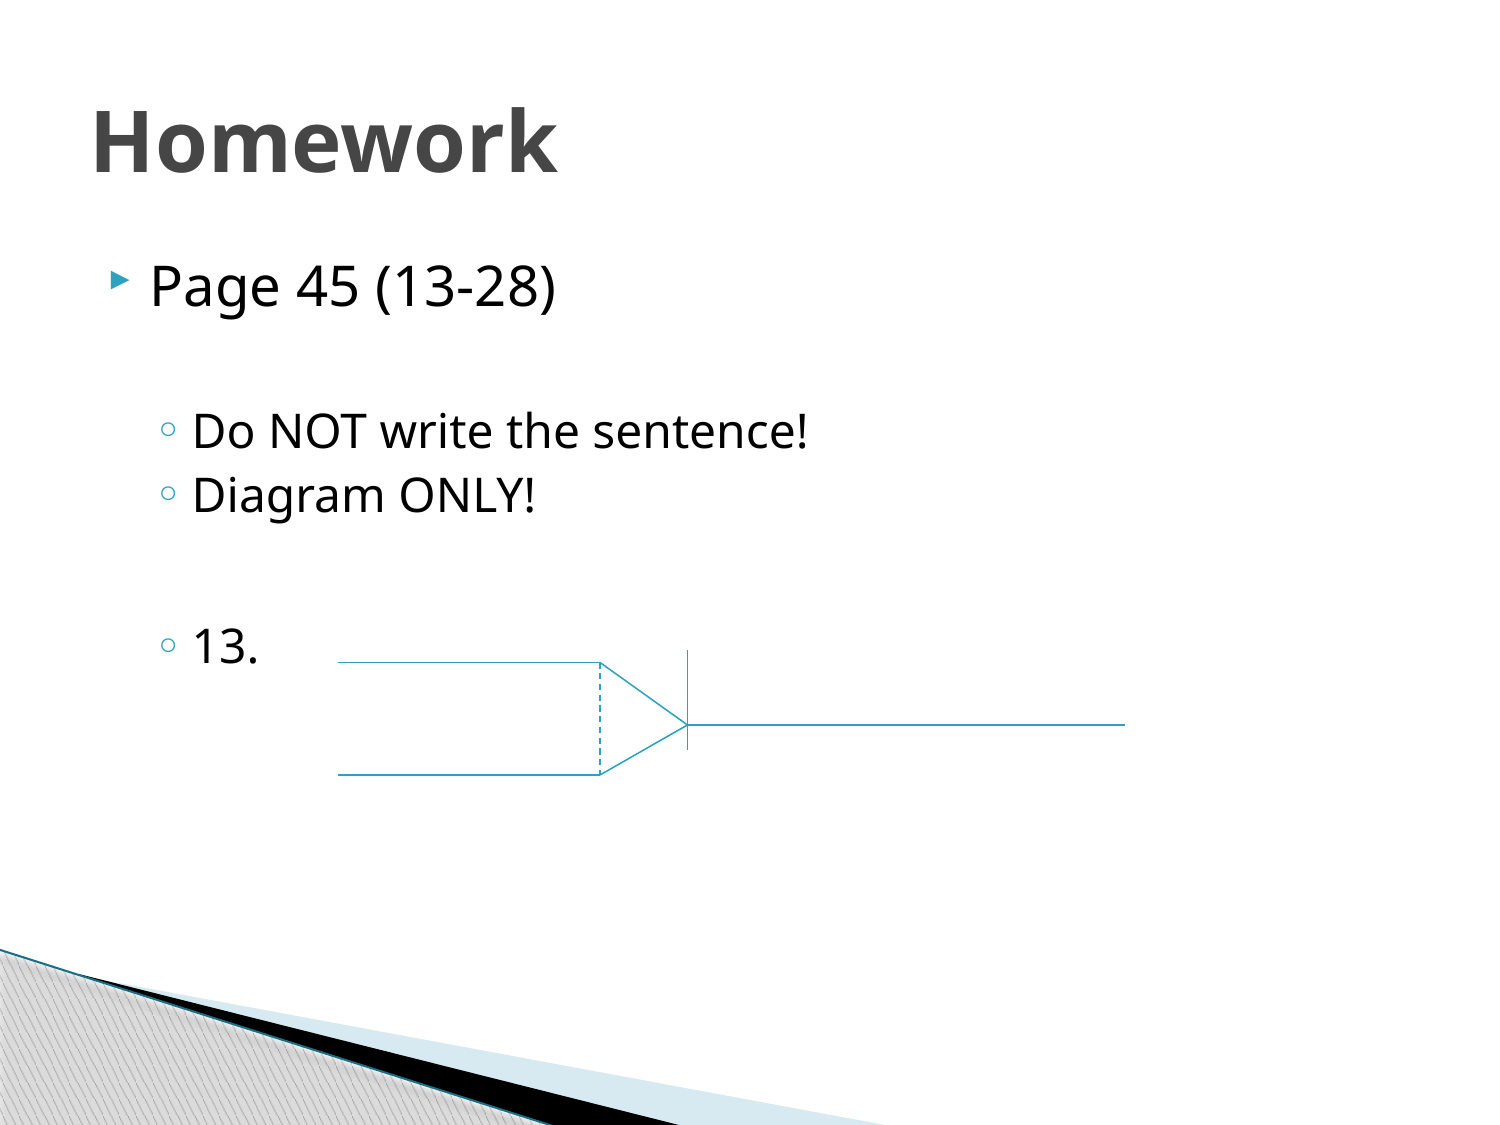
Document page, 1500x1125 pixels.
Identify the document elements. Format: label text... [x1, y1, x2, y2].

list Page 45 (13-28) Do NOT write the sentence! Diagram ONLY! 13. [75, 243, 1425, 986]
title Homework [75, 45, 1425, 233]
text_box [337, 649, 1126, 776]
